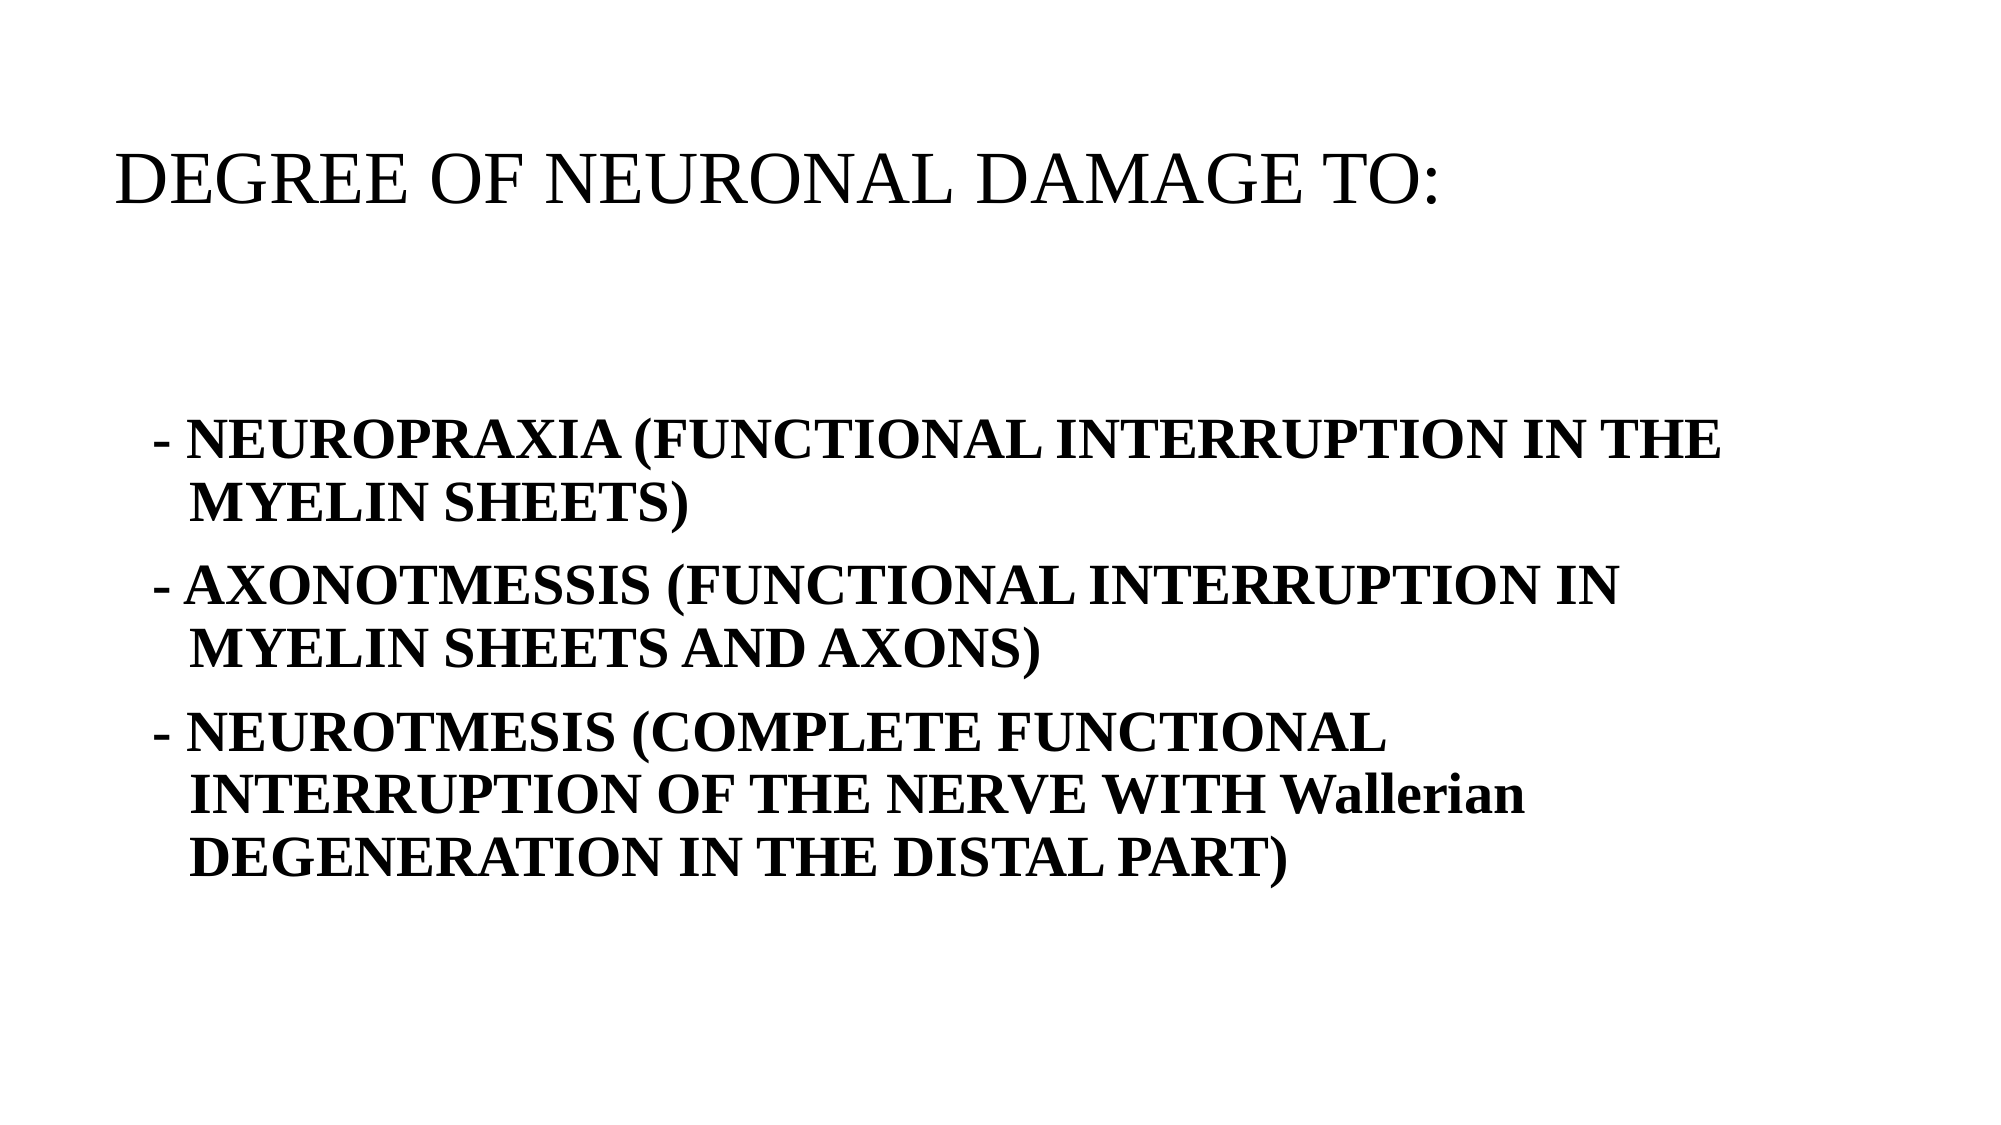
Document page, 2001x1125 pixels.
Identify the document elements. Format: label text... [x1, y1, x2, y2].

title DEGREE OF NEURONAL DAMAGE TO: [99, 125, 1900, 233]
list - NEUROPRAXIA (FUNCTIONAL INTERRUPTION IN THE MYELIN SHEETS) - AXONOTMESSIS (FUNCTIONAL INTERRUPTION IN MYELIN SHEETS AND AXONS) - NEUROTMESIS (COMPLETE FUNCTIONAL INTERRUPTION OF THE NERVE WITH Wallerian DEGENERATION IN THE DISTAL PART) [137, 299, 1863, 1014]
